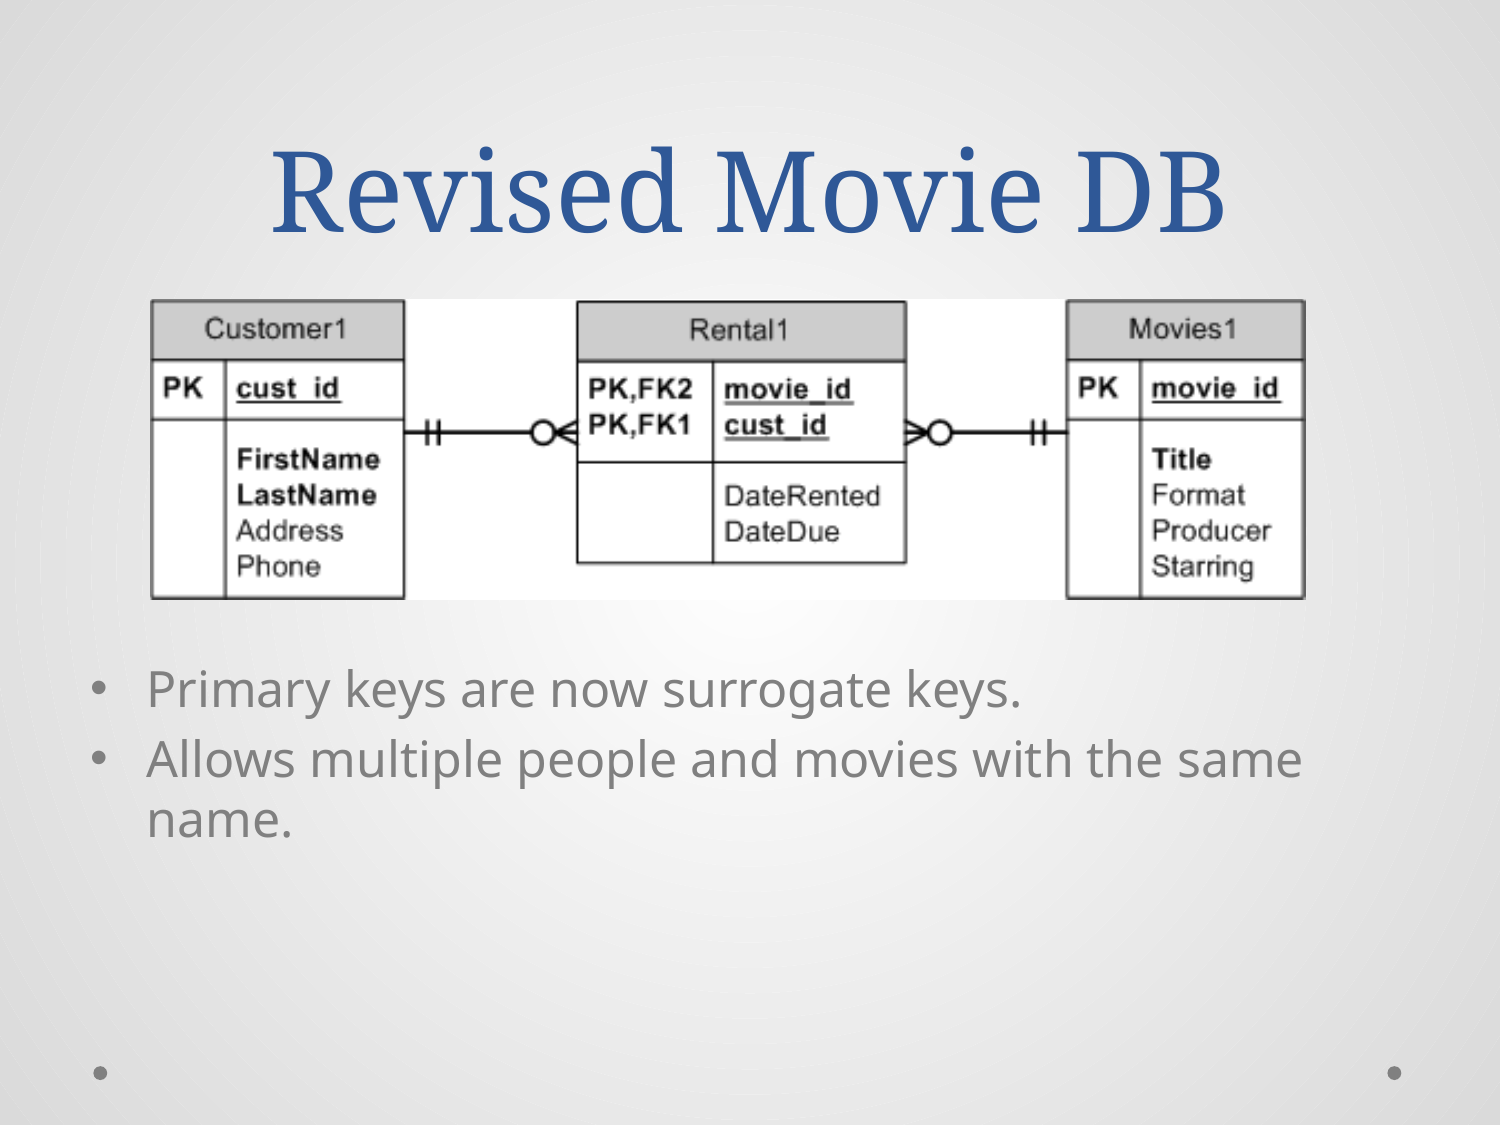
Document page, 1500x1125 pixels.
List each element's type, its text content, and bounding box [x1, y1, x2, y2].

title Revised Movie DB [75, 0, 1425, 263]
list Primary keys are now surrogate keys. Allows multiple people and movies with the same name. [75, 650, 1425, 1005]
picture [149, 299, 1306, 601]
